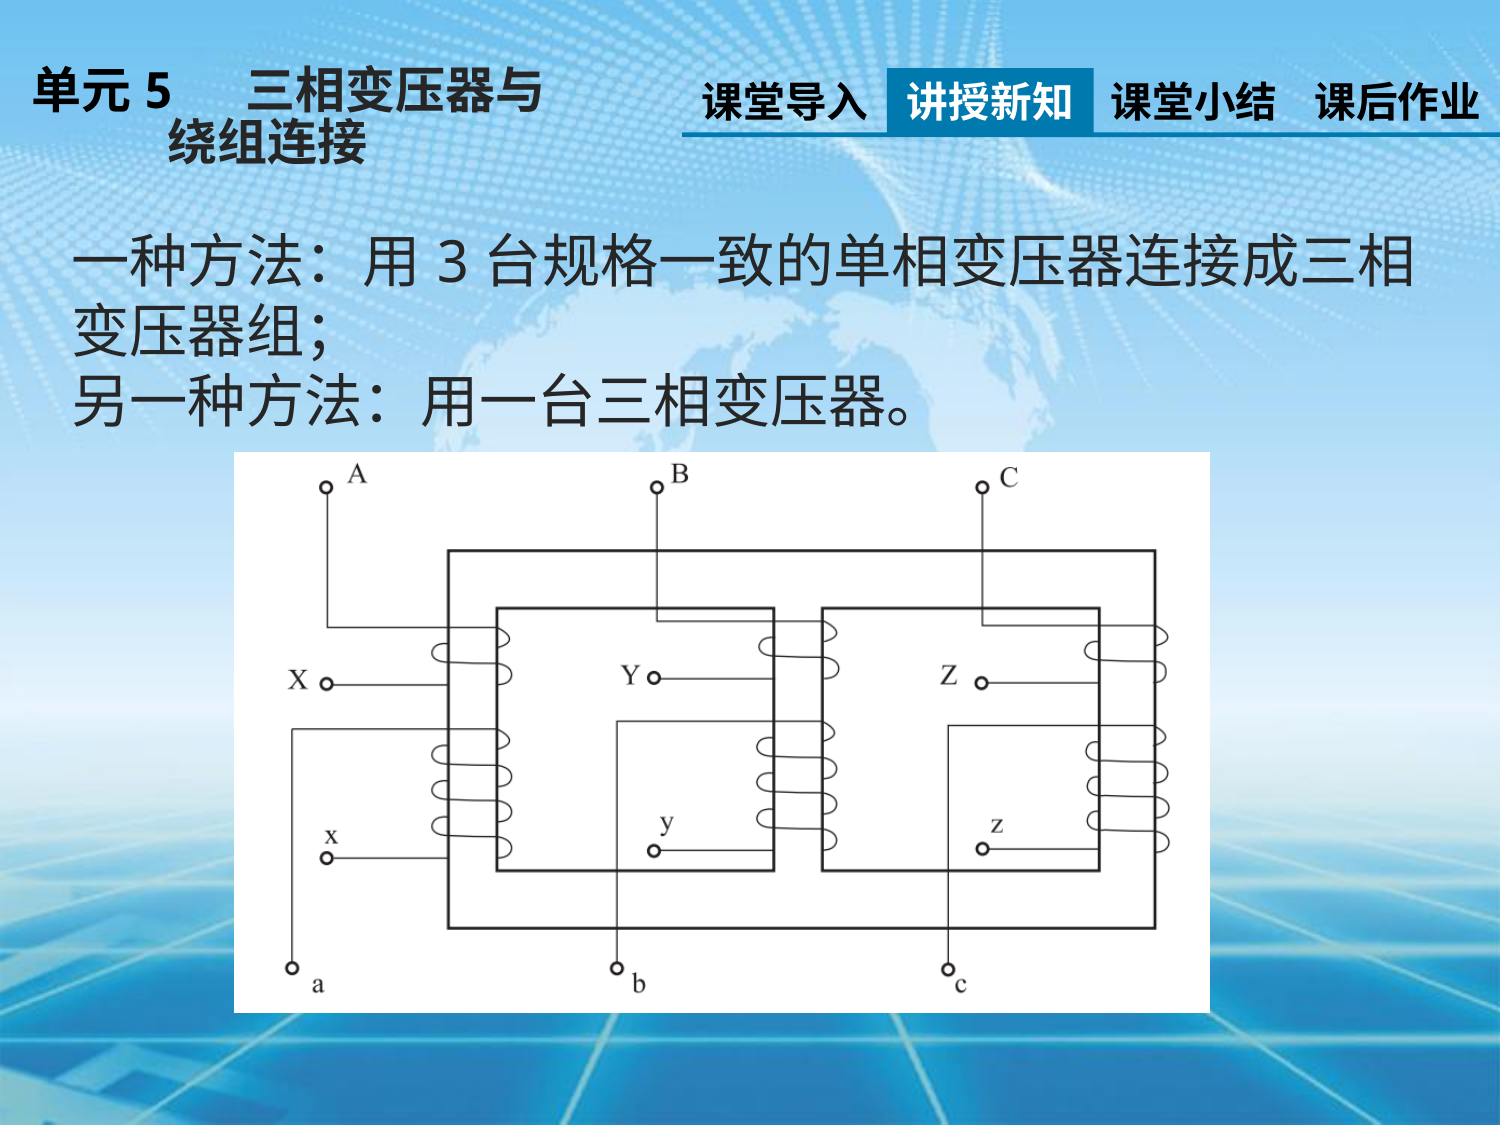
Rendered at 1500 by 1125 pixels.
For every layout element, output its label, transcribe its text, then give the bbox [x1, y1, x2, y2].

text_box 一种方法：用3台规格一致的单相变压器连接成三相变压器组； 另一种方法：用一台三相变压器。 [56, 216, 1441, 442]
picture [0, 0, 1500, 1125]
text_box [16, 59, 1500, 180]
